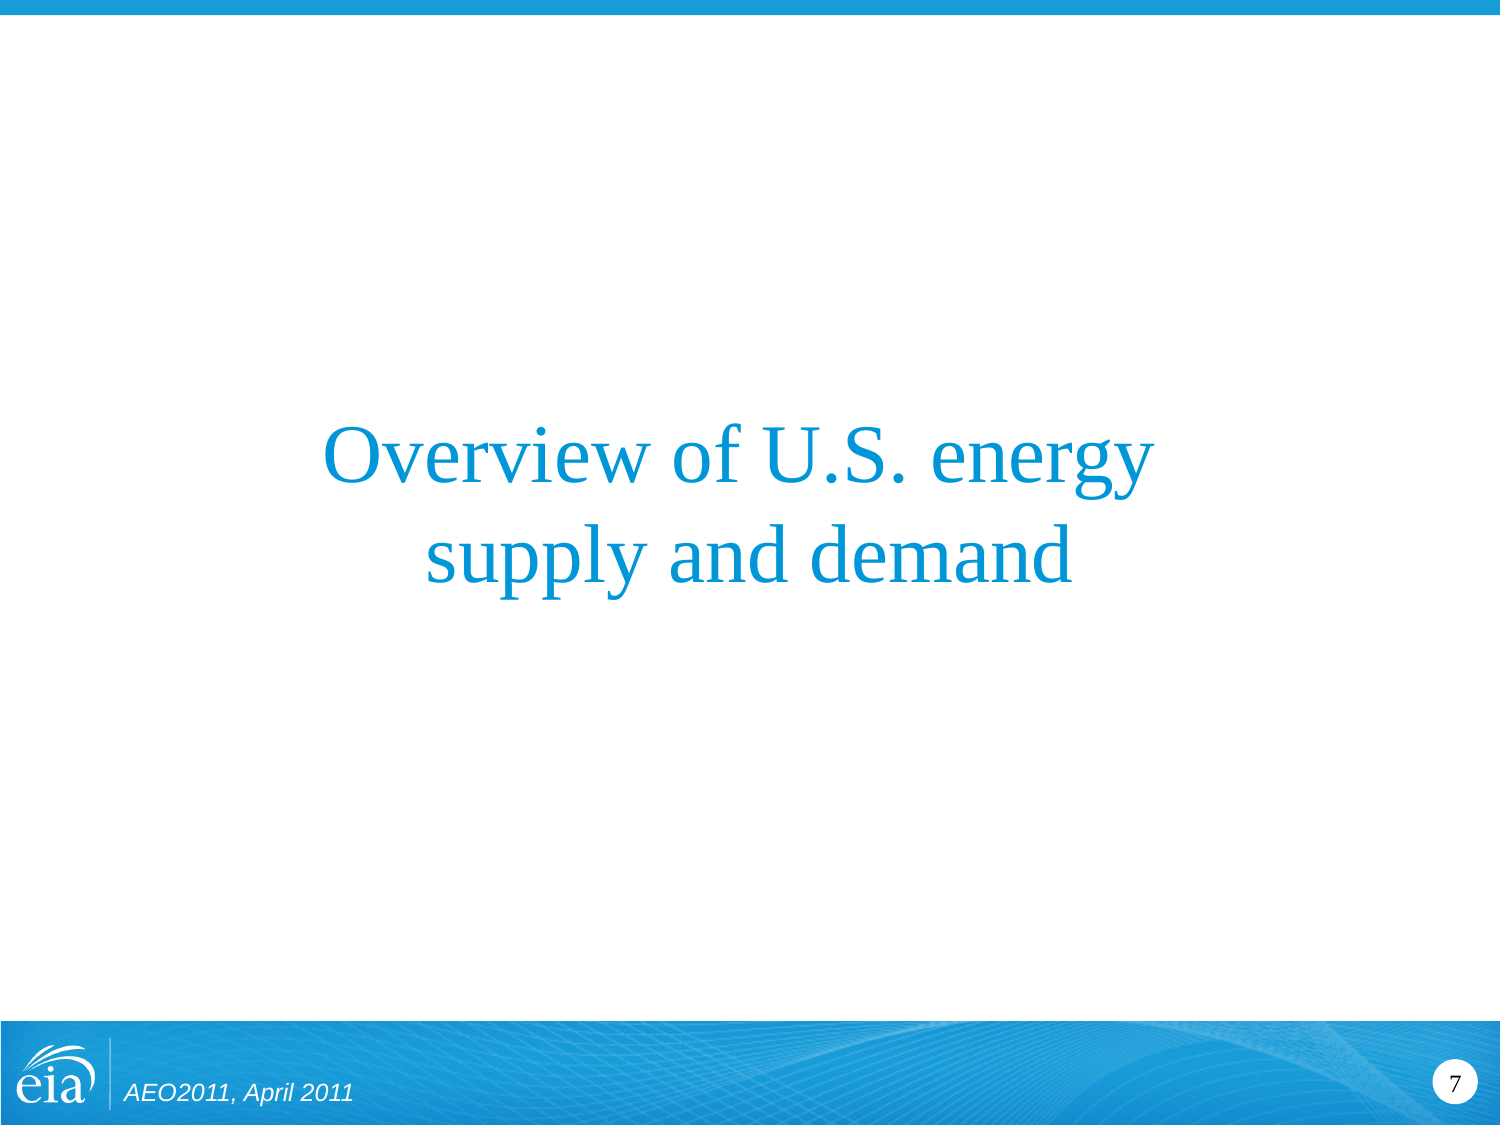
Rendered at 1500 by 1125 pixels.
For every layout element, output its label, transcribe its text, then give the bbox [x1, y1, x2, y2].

slide_number 7 [1424, 1052, 1487, 1113]
picture [2, 1021, 1500, 1125]
footer AEO2011, April 2011 [109, 1048, 571, 1114]
title Overview of U.S. energy supply and demand [75, 362, 1425, 607]
